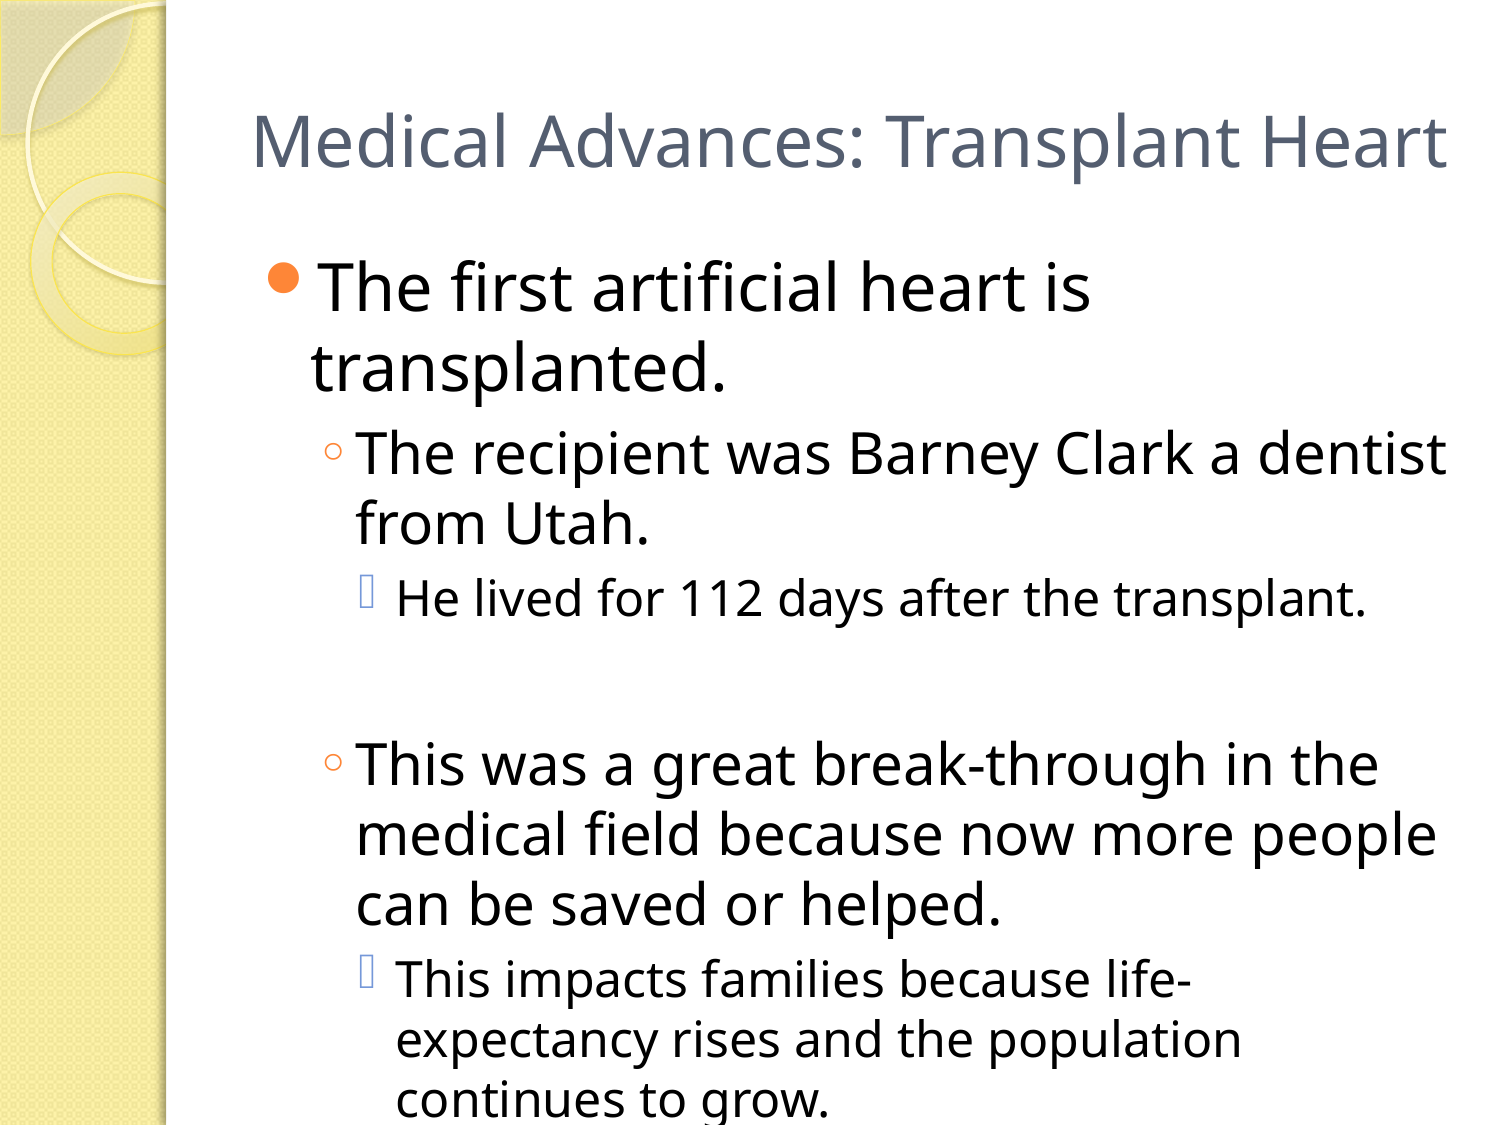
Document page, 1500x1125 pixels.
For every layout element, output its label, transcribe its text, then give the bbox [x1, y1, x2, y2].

title Medical Advances: Transplant Heart [235, 45, 1466, 233]
list The first artificial heart is transplanted. The recipient was Barney Clark a dentist from Utah. He lived for 112 days after the transplant. This was a great break-through in the medical field because now more people can be saved or helped. This impacts families because life-expectancy rises and the population continues to grow. [235, 237, 1466, 1025]
